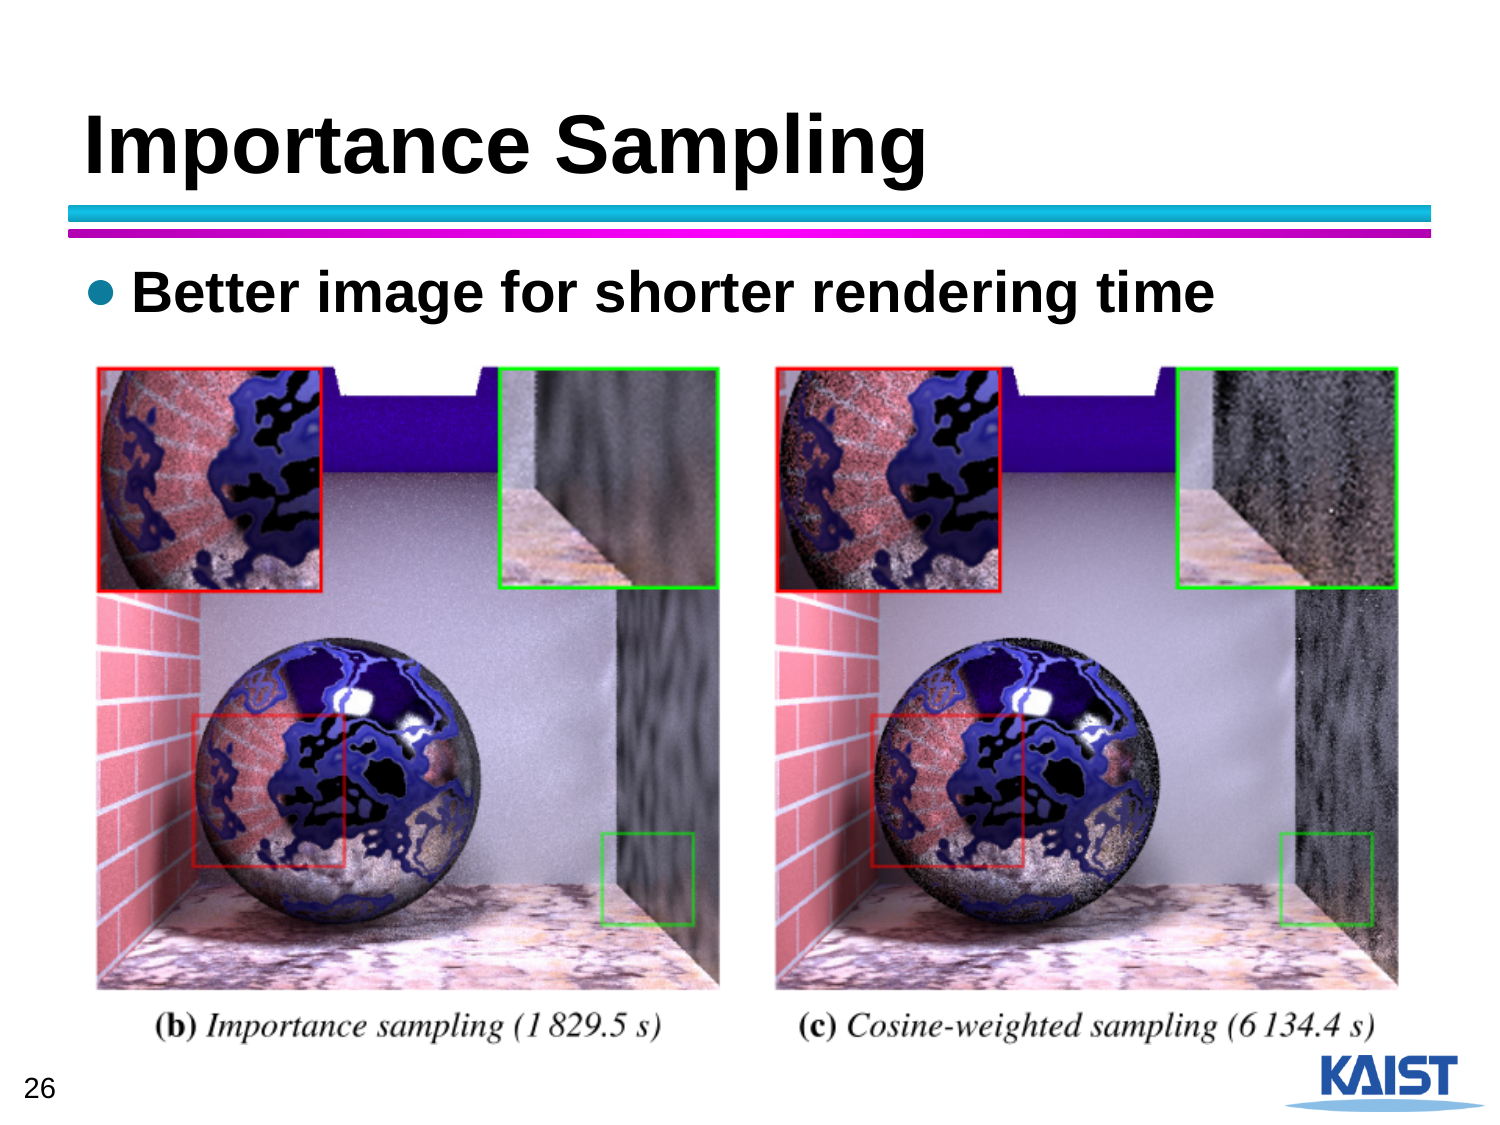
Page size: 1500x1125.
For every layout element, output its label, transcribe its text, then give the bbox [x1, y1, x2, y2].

picture [93, 363, 1402, 1045]
picture [1284, 1055, 1485, 1112]
title Importance Sampling [68, 48, 1428, 199]
list Better image for shorter rendering time [68, 259, 1434, 1093]
